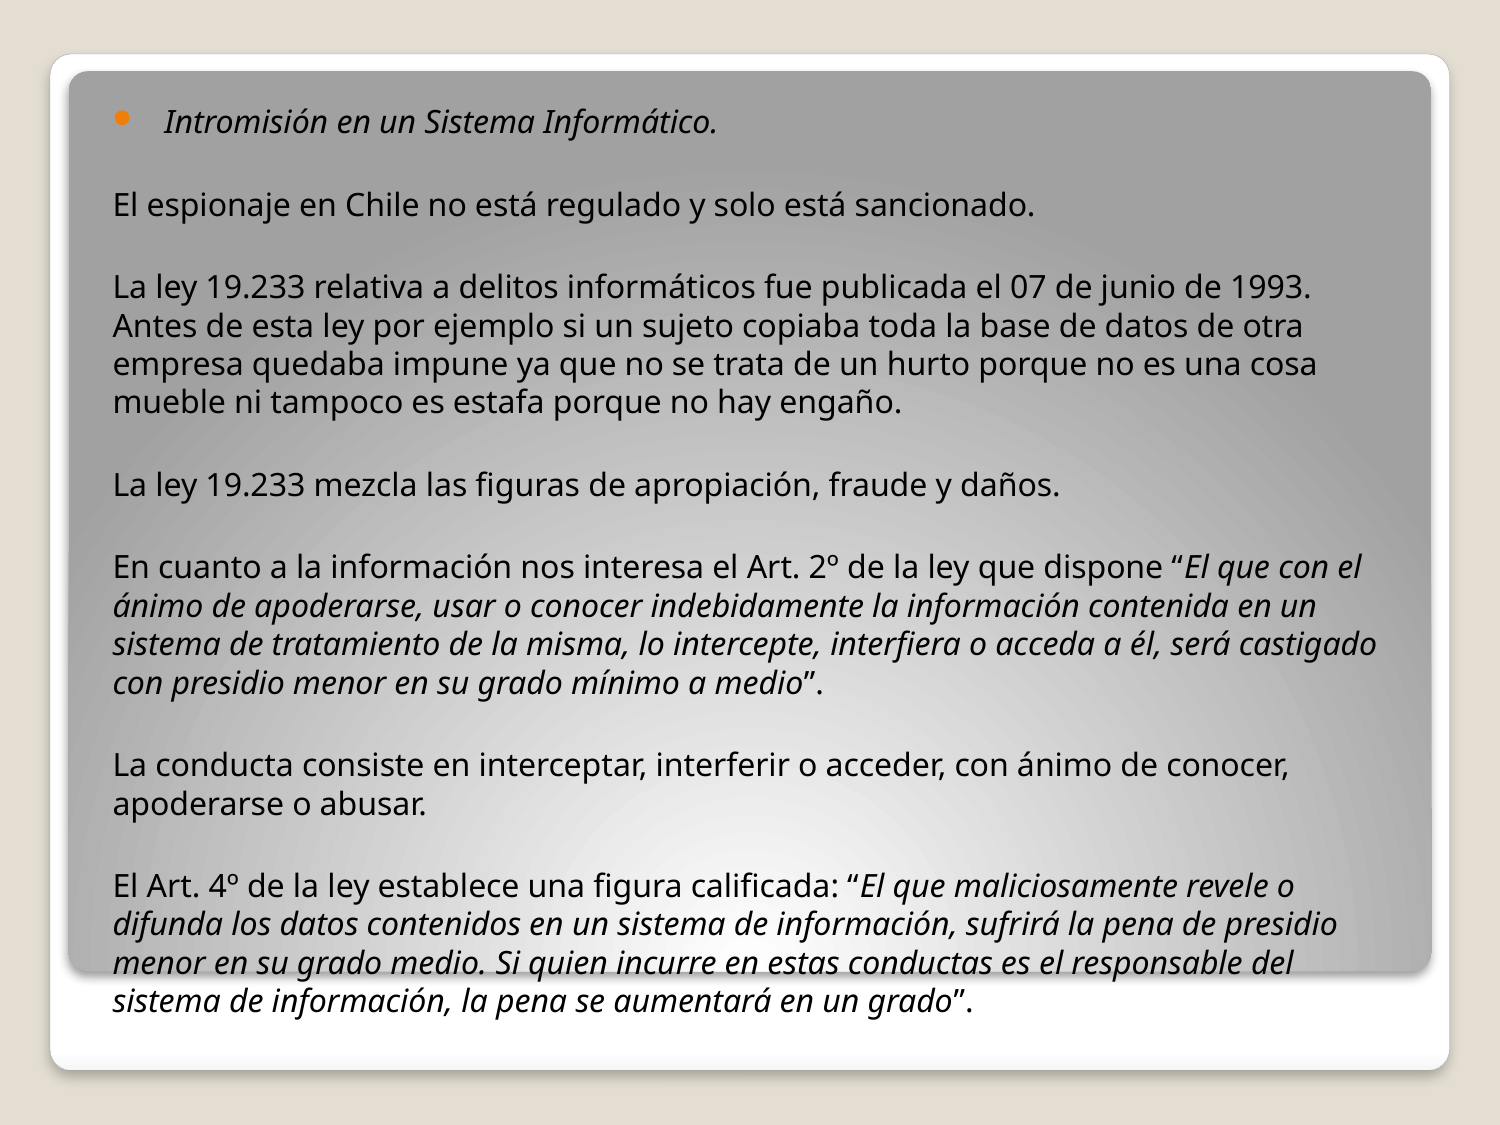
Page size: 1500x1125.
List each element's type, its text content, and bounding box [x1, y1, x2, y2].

list Intromisión en un Sistema Informático. El espionaje en Chile no está regulado y solo está sancionado. La ley 19.233 relativa a delitos informáticos fue publicada el 07 de junio de 1993. Antes de esta ley por ejemplo si un sujeto copiaba toda la base de datos de otra empresa quedaba impune ya que no se trata de un hurto porque no es una cosa mueble ni tampoco es estafa porque no hay engaño. La ley 19.233 mezcla las figuras de apropiación, fraude y daños. En cuanto a la información nos interesa el Art. 2º de la ley que dispone “El que con el ánimo de apoderarse, usar o conocer indebidamente la información contenida en un sistema de tratamiento de la misma, lo intercepte, interfiera o acceda a él, será castigado con presidio menor en su grado mínimo a medio”. La conducta consiste en interceptar, interferir o acceder, con ánimo de conocer, apoderarse o abusar. El Art. 4º de la ley establece una figura calificada: “El que maliciosamente revele o difunda los datos contenidos en un sistema de información, sufrirá la pena de presidio menor en su grado medio. Si quien incurre en estas conductas es el responsable del sistema de información, la pena se aumentará en un grado”. [82, 86, 1425, 1035]
